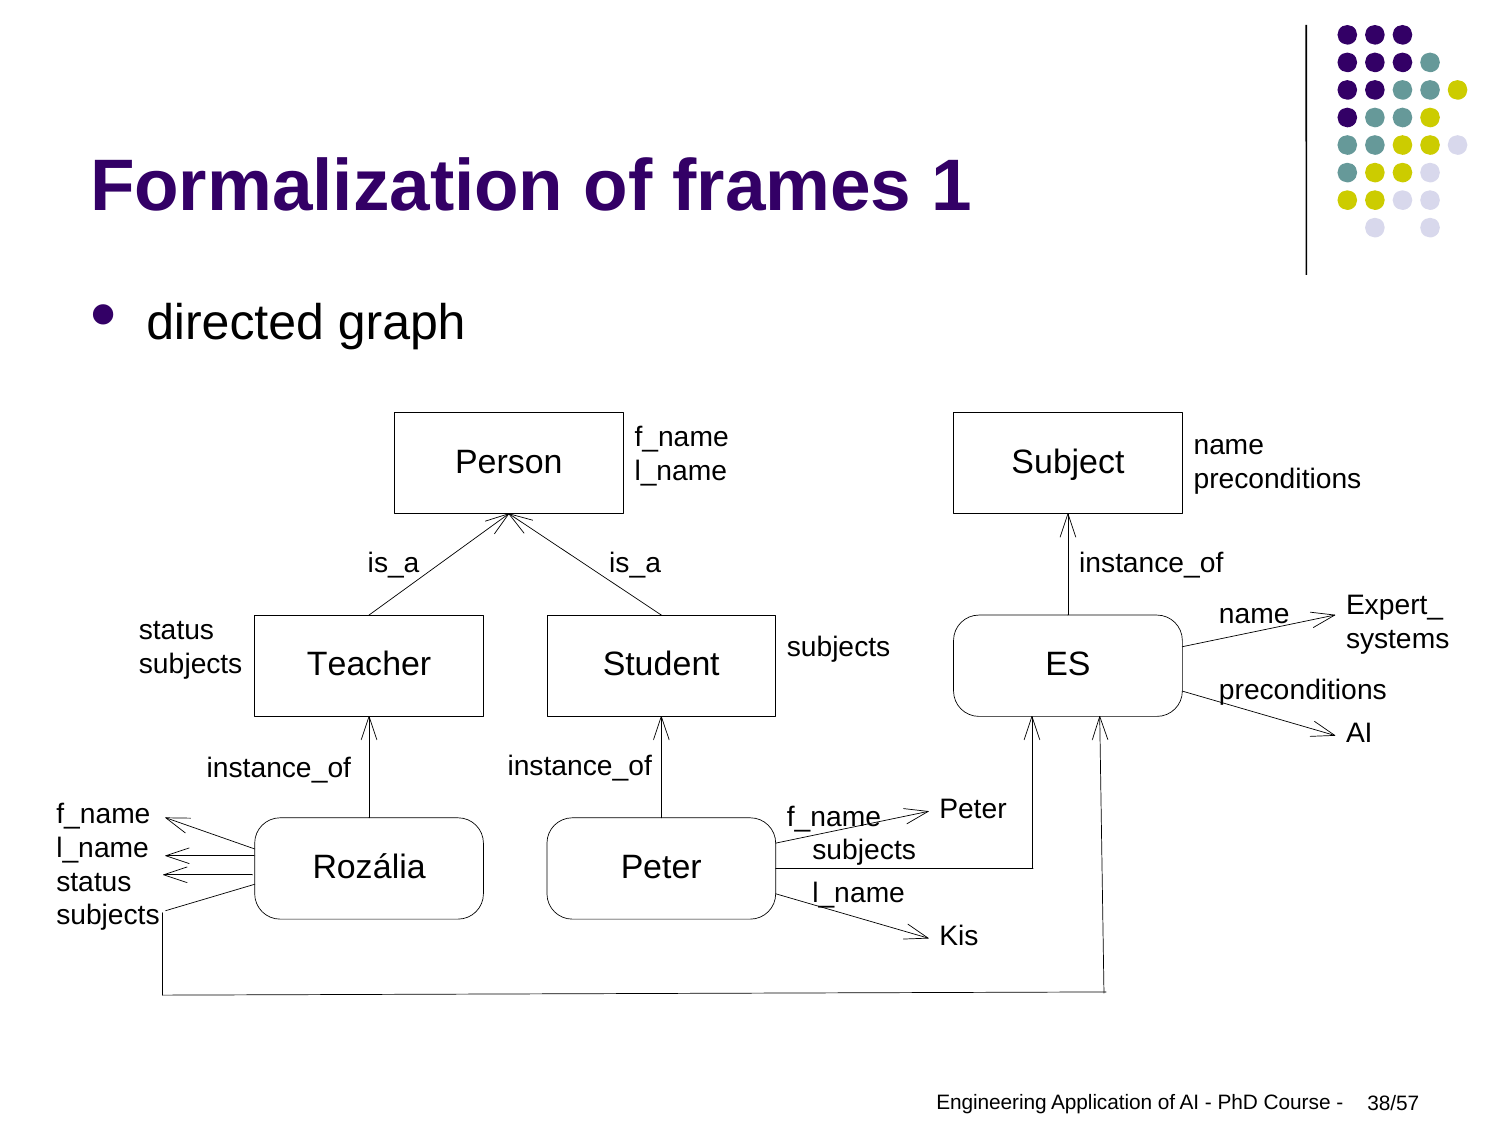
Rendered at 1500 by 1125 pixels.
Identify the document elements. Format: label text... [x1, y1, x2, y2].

title Formalization of frames 1 [74, 19, 1313, 233]
list directed graph [74, 281, 751, 386]
slide_number 38/57 [1352, 1082, 1448, 1125]
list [52, 408, 1454, 999]
footer Engineering Application of AI - PhD Course - [855, 1080, 1365, 1125]
